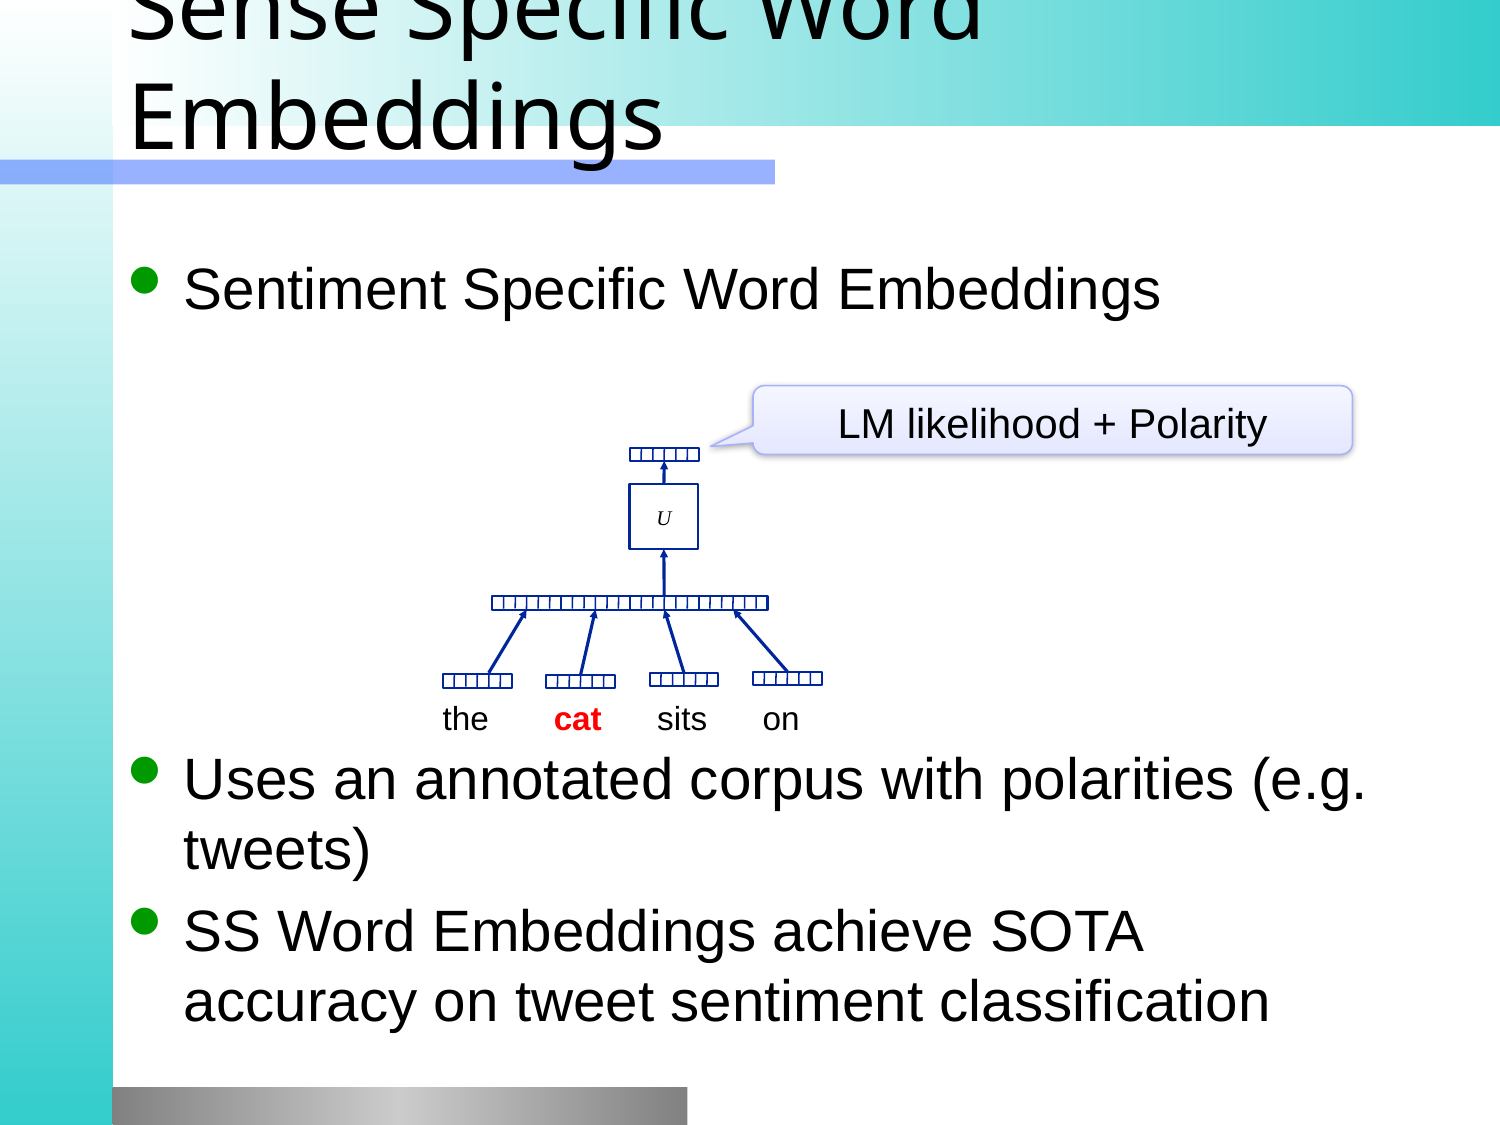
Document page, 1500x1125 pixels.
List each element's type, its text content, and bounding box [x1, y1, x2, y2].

title Sense Specific Word Embeddings [112, 0, 1500, 121]
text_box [649, 672, 719, 687]
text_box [629, 595, 697, 610]
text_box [488, 609, 527, 674]
list Sentiment Specific Word Embeddings Uses an annotated corpus with polarities (e.g. tweets) SS Word Embeddings achieve SOTA accuracy on tweet sentiment classification [112, 243, 1388, 1036]
text_box LM likelihood + Polarity [709, 384, 1354, 456]
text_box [442, 673, 512, 689]
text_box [545, 674, 616, 689]
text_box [664, 618, 685, 674]
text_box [580, 618, 596, 675]
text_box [752, 671, 823, 686]
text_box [629, 446, 699, 462]
text_box U [627, 482, 700, 551]
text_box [492, 595, 559, 610]
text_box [698, 595, 768, 610]
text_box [560, 595, 628, 610]
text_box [574, 159, 611, 170]
text_box the cat sits on [442, 697, 834, 738]
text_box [732, 609, 788, 672]
